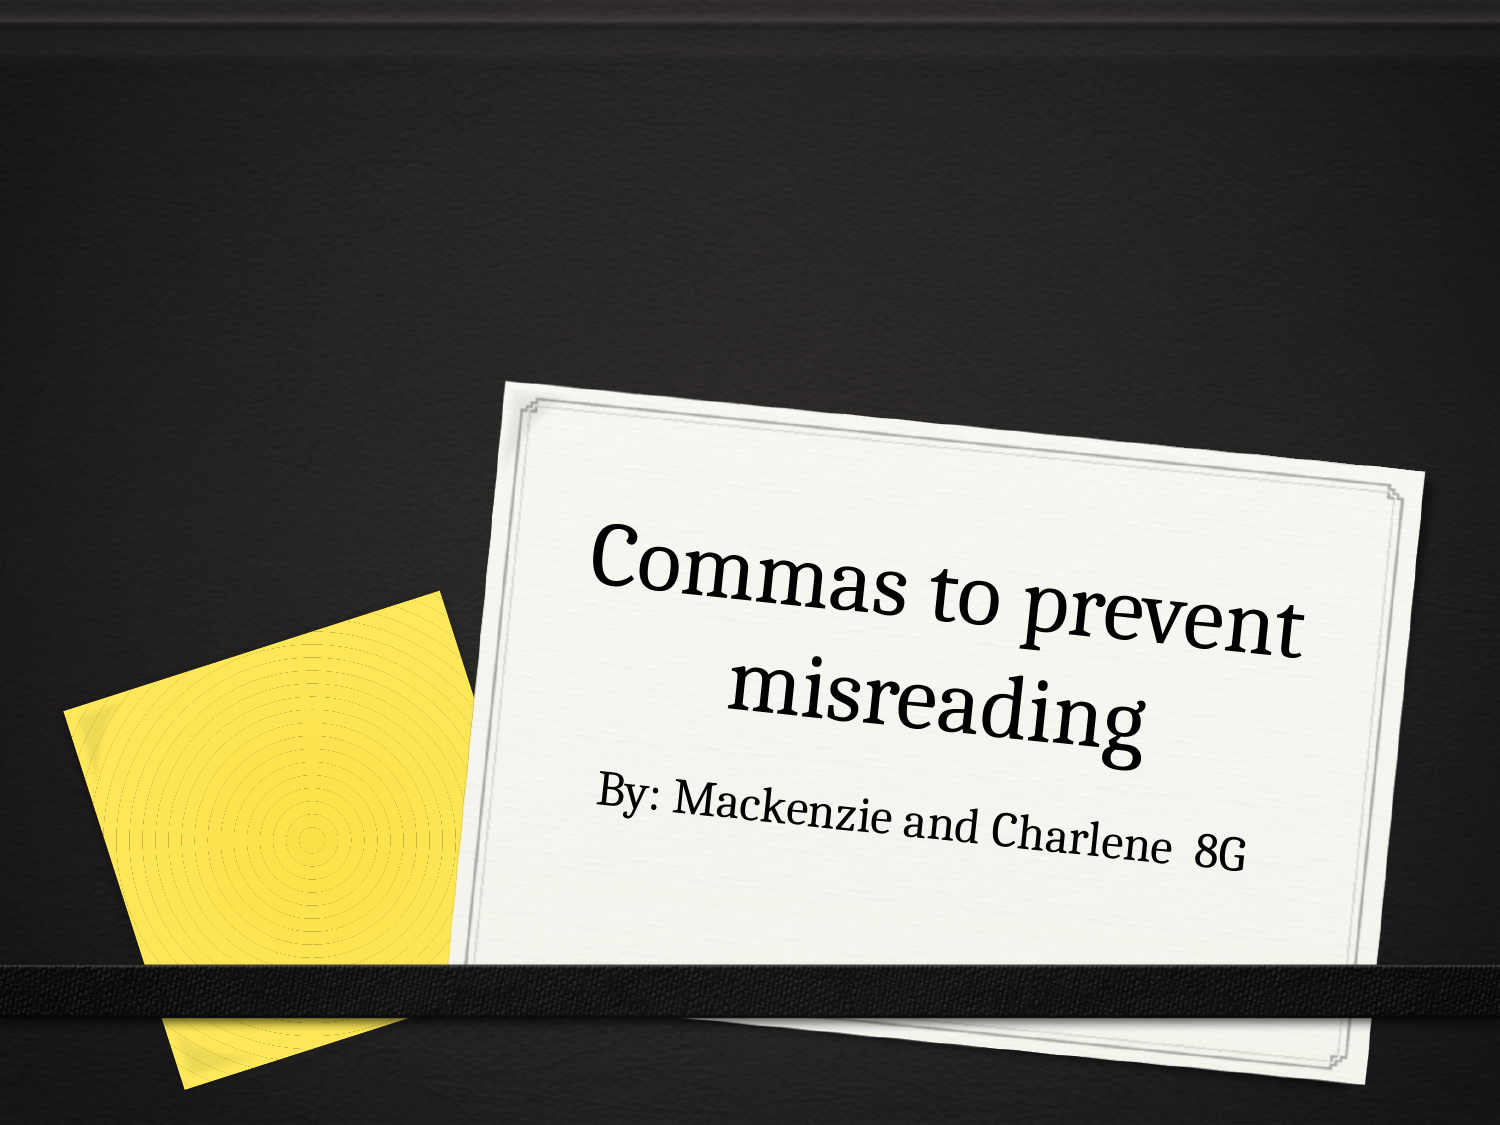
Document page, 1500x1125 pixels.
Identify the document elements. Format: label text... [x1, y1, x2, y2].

picture [0, 379, 1500, 1102]
picture [69, 693, 157, 788]
subtitle By: Mackenzie and Charlene 8G [513, 739, 1321, 993]
title Commas to prevent misreading [536, 453, 1355, 798]
